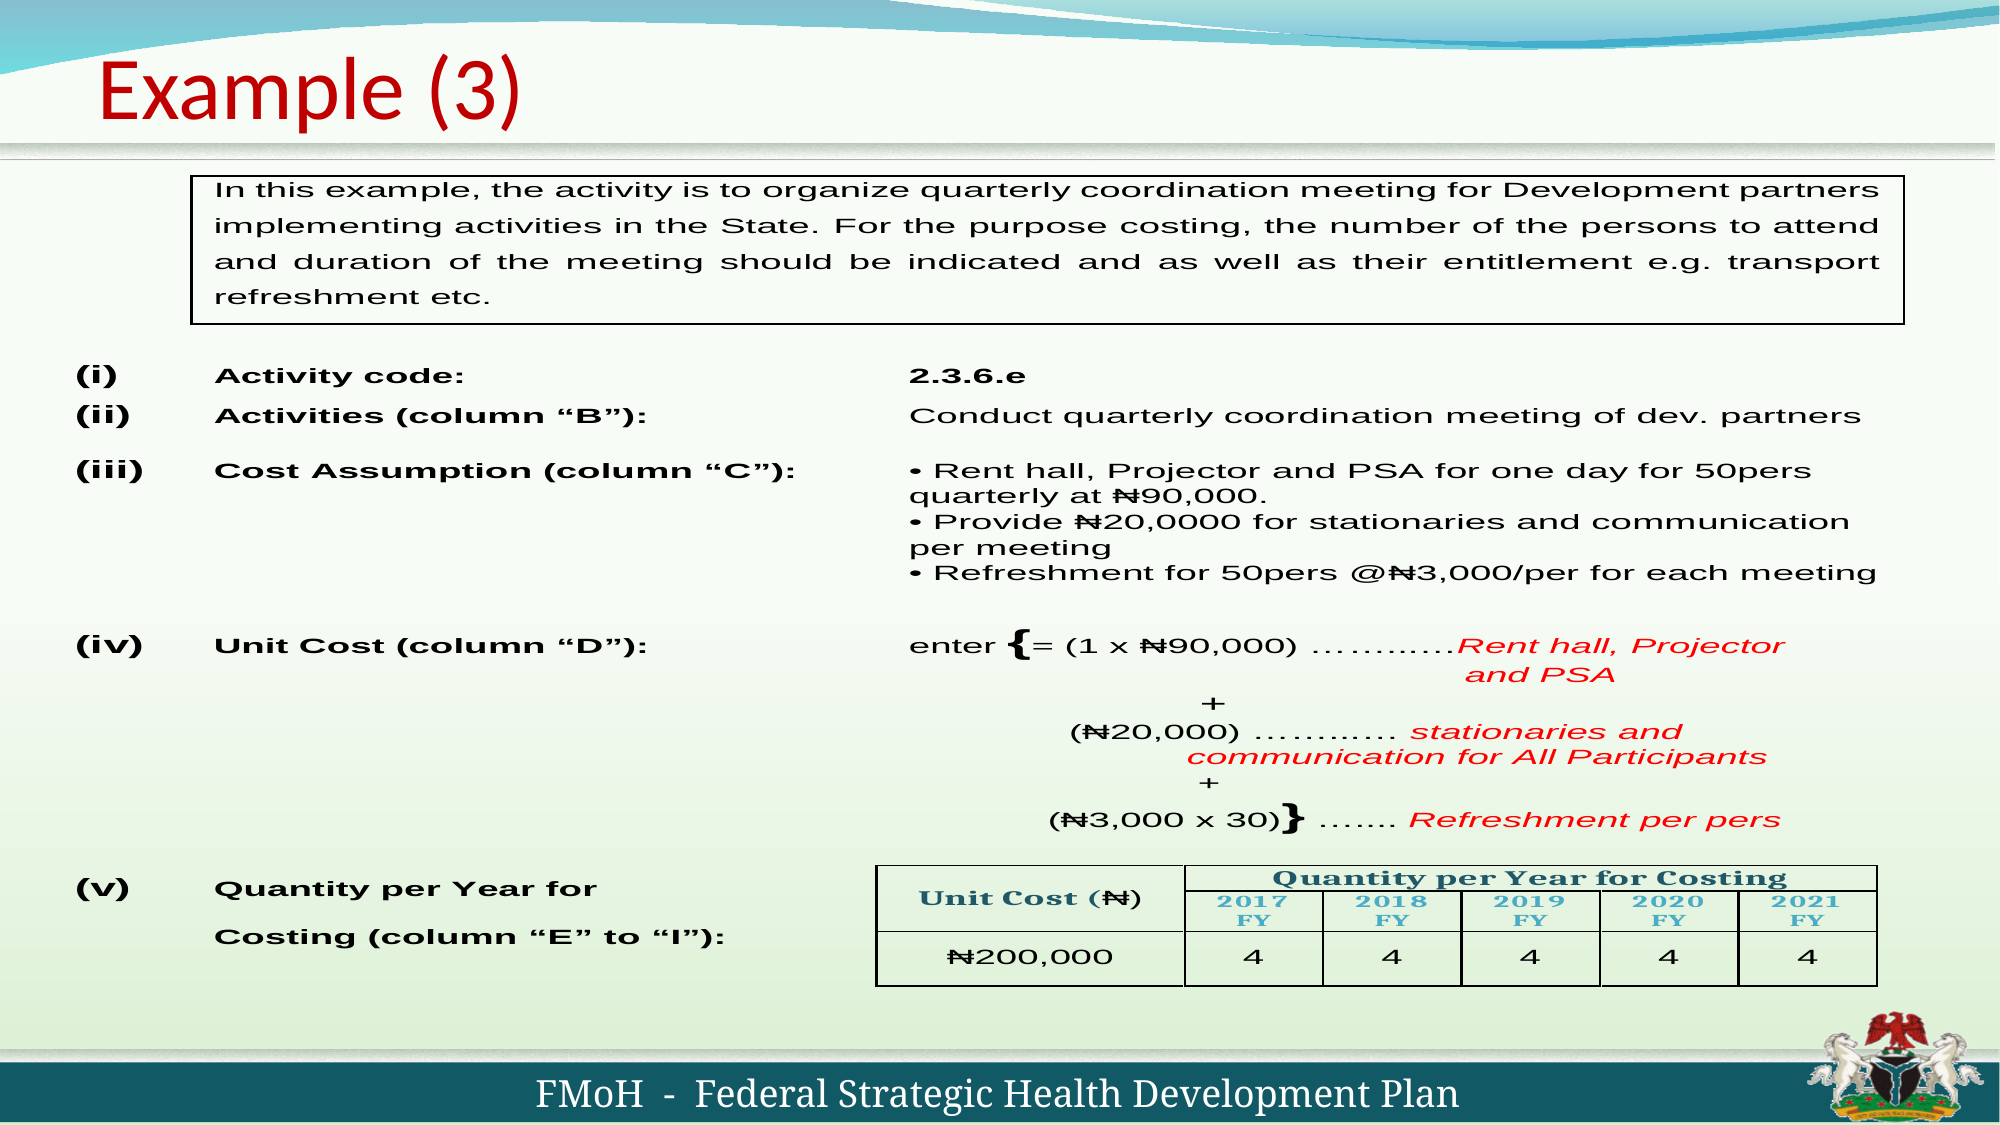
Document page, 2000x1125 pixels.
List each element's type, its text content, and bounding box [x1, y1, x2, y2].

title Example (3) [97, 21, 1898, 138]
picture [0, 143, 1995, 161]
picture [74, 174, 1913, 1022]
picture [0, 1008, 2000, 1125]
